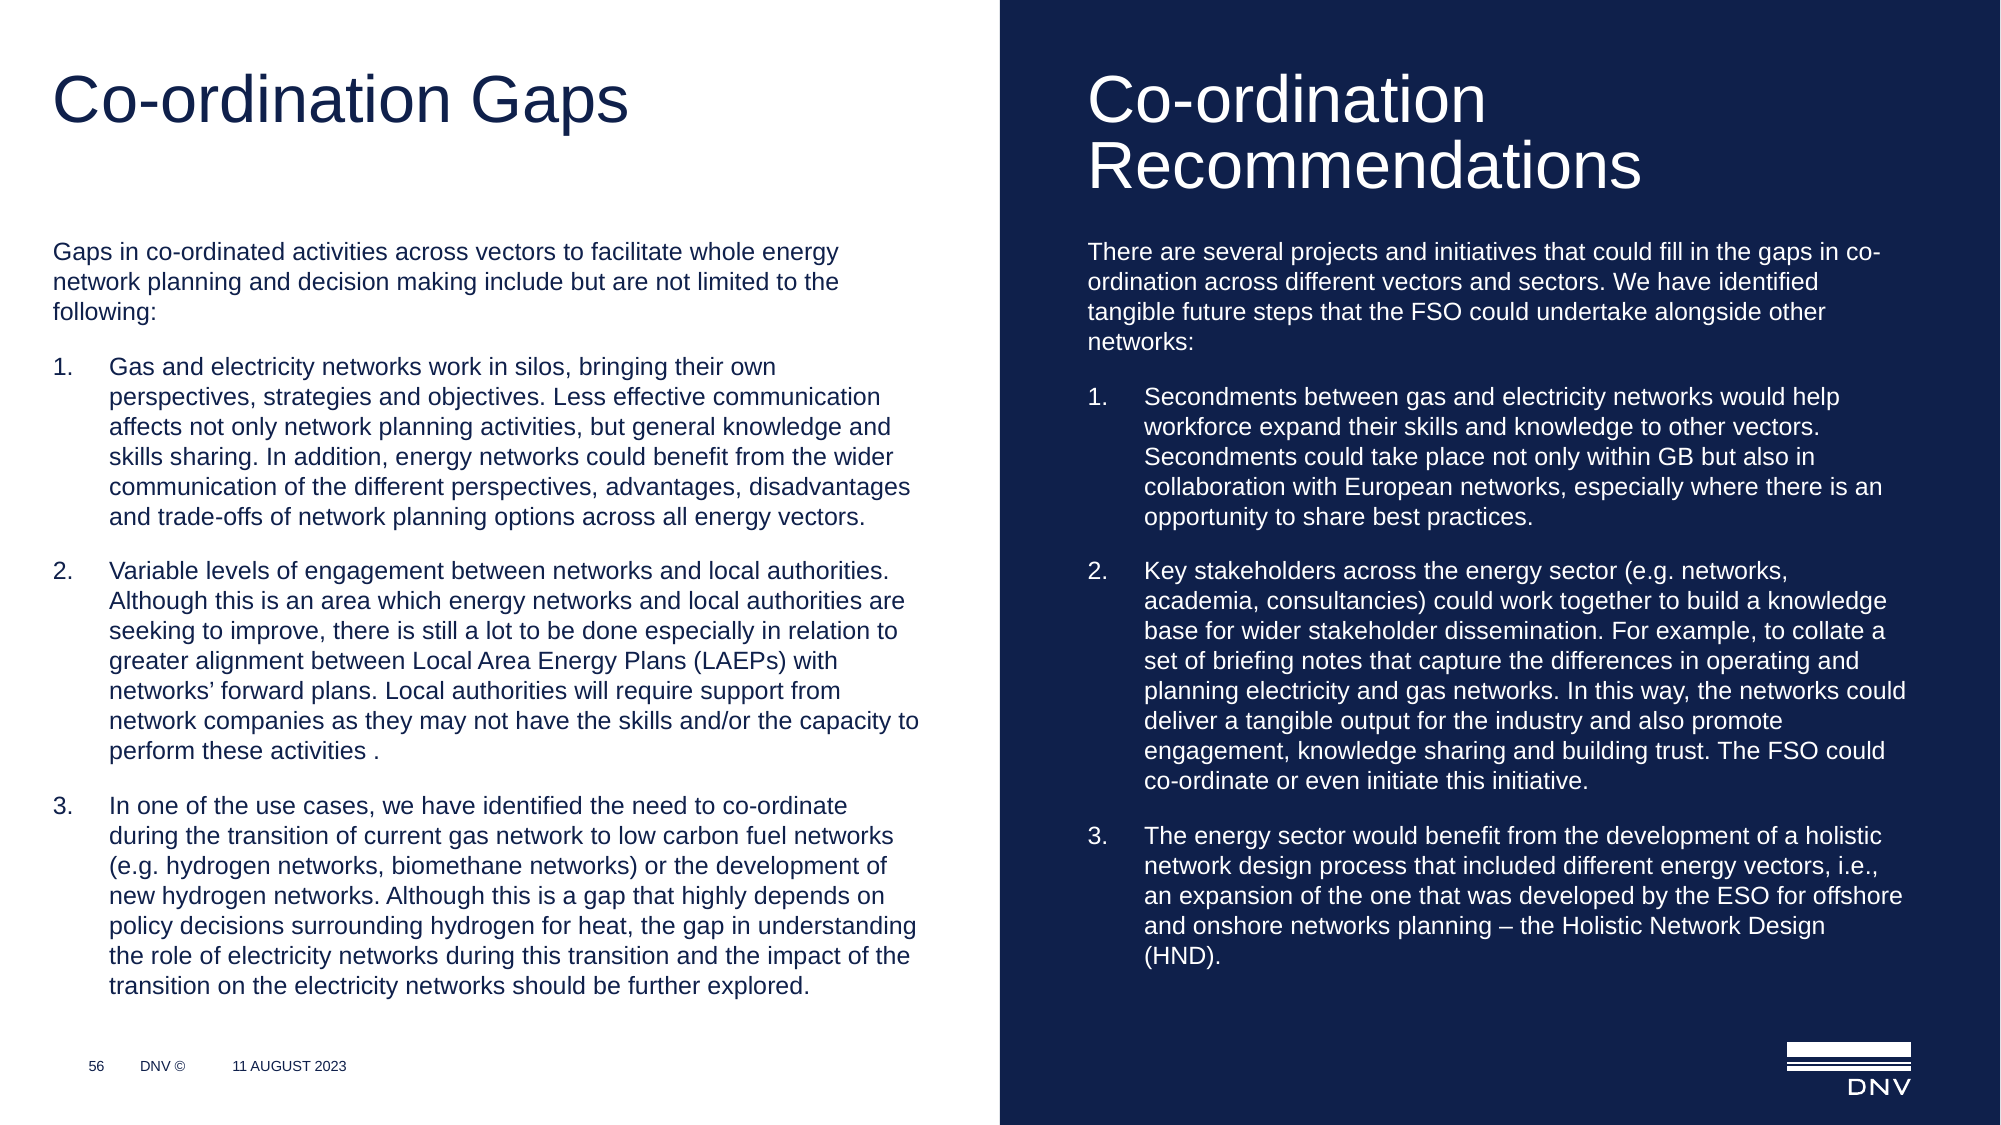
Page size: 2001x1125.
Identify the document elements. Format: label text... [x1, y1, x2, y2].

title Co-ordination Gaps [52, 69, 1087, 166]
list There are several projects and initiatives that could fill in the gaps in co-ordination across different vectors and sectors. We have identified tangible future steps that the FSO could undertake alongside other networks: Secondments between gas and electricity networks would help workforce expand their skills and knowledge to other vectors. Secondments could take place not only within GB but also in collaboration with European networks, especially where there is an opportunity to share best practices. Key stakeholders across the energy sector (e.g. networks, academia, consultancies) could work together to build a knowledge base for wider stakeholder dissemination. For example, to collate a set of briefing notes that capture the differences in operating and planning electricity and gas networks. In this way, the networks could deliver a tangible output for the industry and also promote engagement, knowledge sharing and building trust. The FSO could co-ordinate or even initiate this initiative. The energy sector would benefit from the development of a holistic network design process that included different energy vectors, i.e., an expansion of the one that was developed by the ESO for offshore and onshore networks planning – the Holistic Network Design (HND). [1087, 235, 1911, 1056]
slide_number 56 [88, 1056, 133, 1082]
list Co-ordination Recommendations [1087, 69, 1911, 223]
list Gaps in co-ordinated activities across vectors to facilitate whole energy network planning and decision making include but are not limited to the following: Gas and electricity networks work in silos, bringing their own perspectives, strategies and objectives. Less effective communication affects not only network planning activities, but general knowledge and skills sharing. In addition, energy networks could benefit from the wider communication of the different perspectives, advantages, disadvantages and trade-offs of network planning options across all energy vectors. Variable levels of engagement between networks and local authorities. Although this is an area which energy networks and local authorities are seeking to improve, there is still a lot to be done especially in relation to greater alignment between Local Area Energy Plans (LAEPs) with networks’ forward plans. Local authorities will require support from network companies as they may not have the skills and/or the capacity to perform these activities . In one of the use cases, we have identified the need to co-ordinate during the transition of current gas network to low carbon fuel networks (e.g. hydrogen networks, biomethane networks) or the development of new hydrogen networks. Although this is a gap that highly depends on policy decisions surrounding hydrogen for heat, the gap in understanding the role of electricity networks during this transition and the impact of the transition on the electricity networks should be further explored. [52, 235, 925, 1019]
